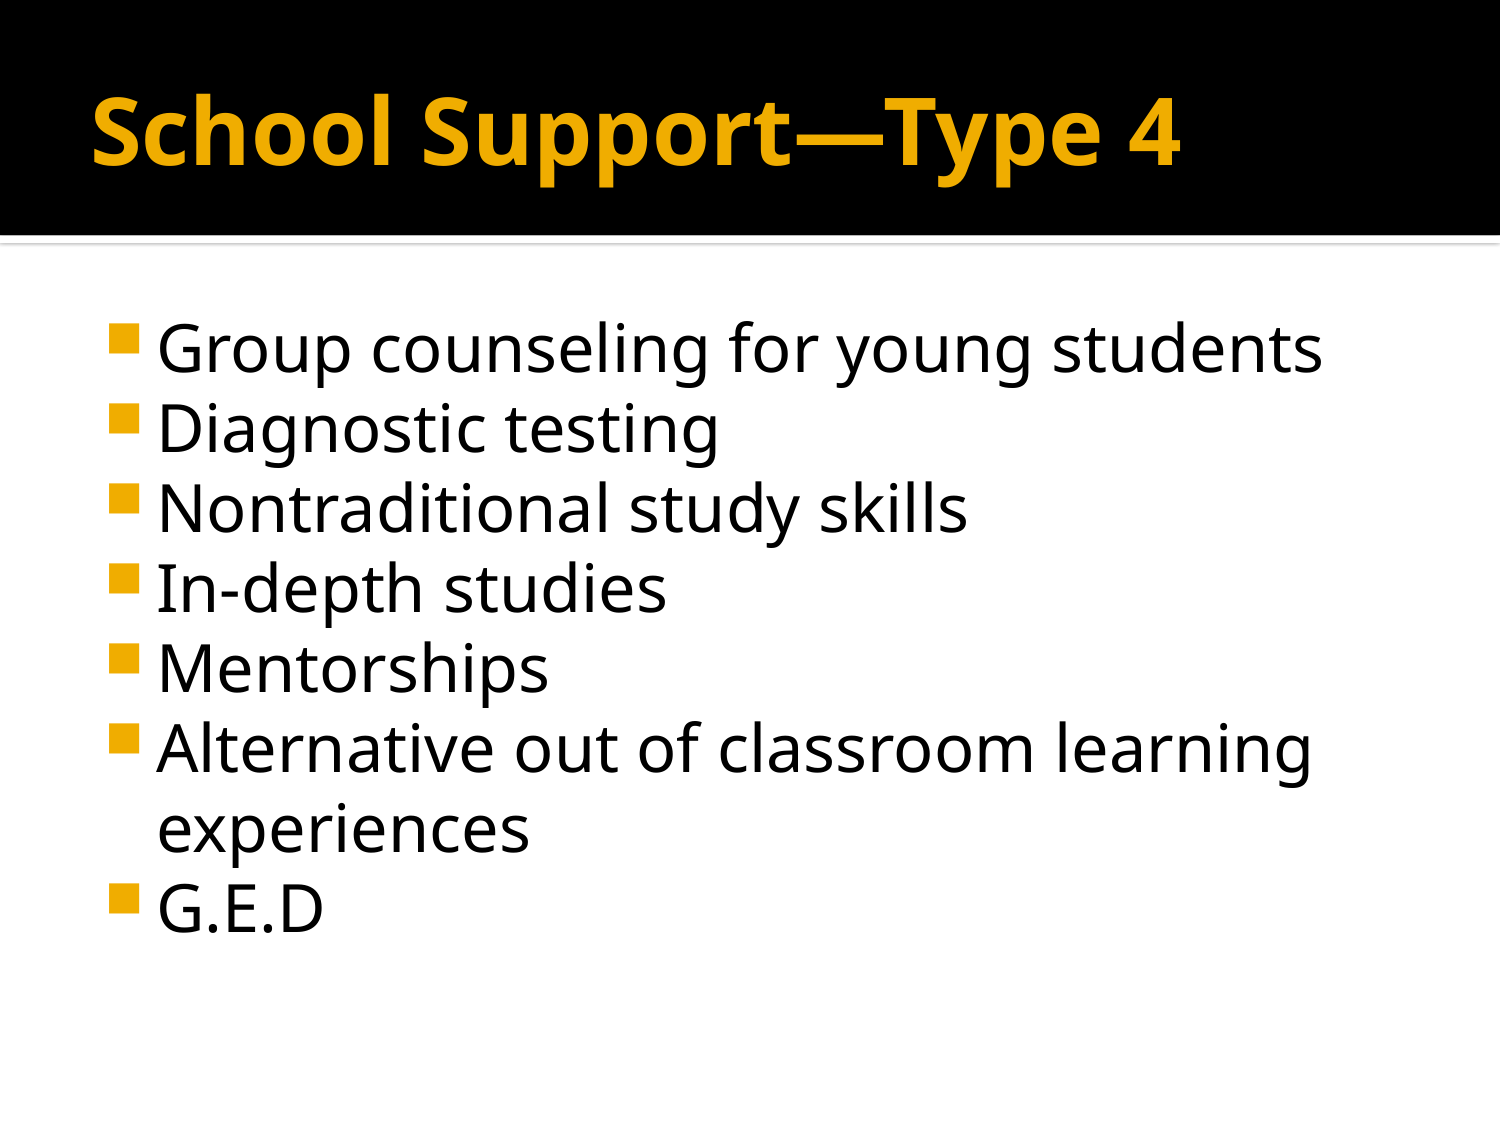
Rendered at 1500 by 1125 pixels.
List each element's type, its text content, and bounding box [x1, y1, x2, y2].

list Group counseling for young students Diagnostic testing Nontraditional study skills In-depth studies Mentorships Alternative out of classroom learning experiences G.E.D [75, 291, 1425, 1050]
title School Support—Type 4 [75, 25, 1425, 231]
